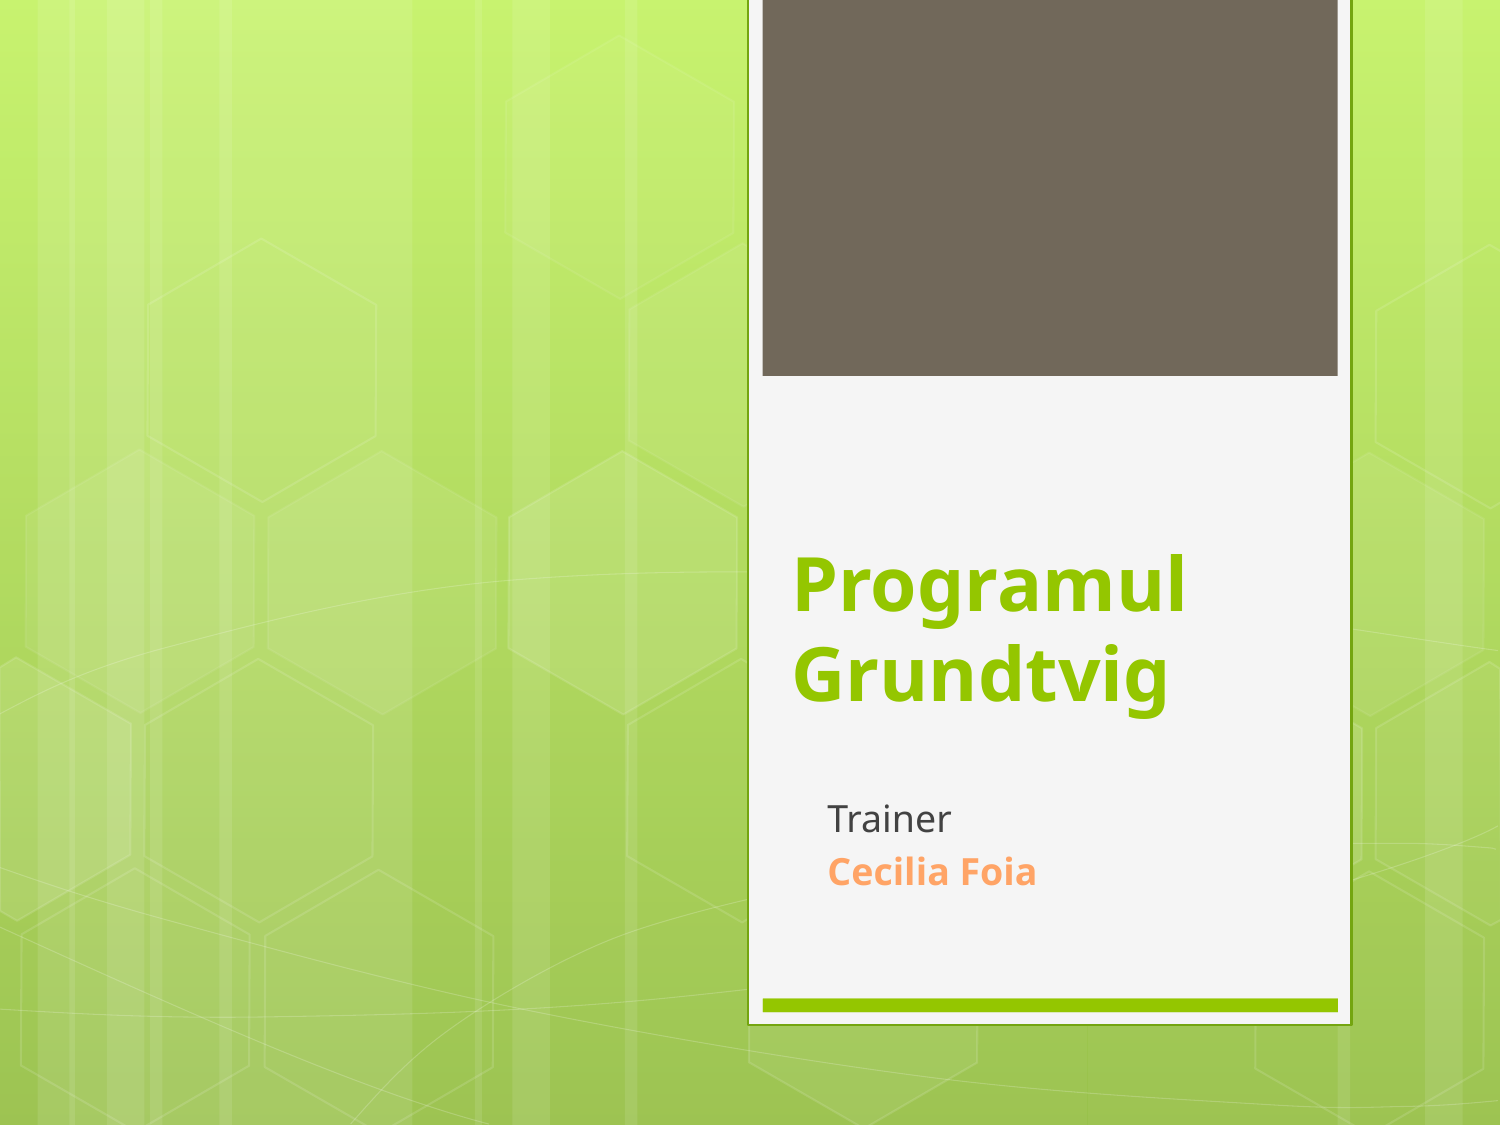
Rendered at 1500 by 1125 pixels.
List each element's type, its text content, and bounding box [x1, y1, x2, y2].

subtitle Trainer Cecilia Foia [812, 787, 1313, 975]
title Programul Grundtvig [776, 444, 1320, 724]
